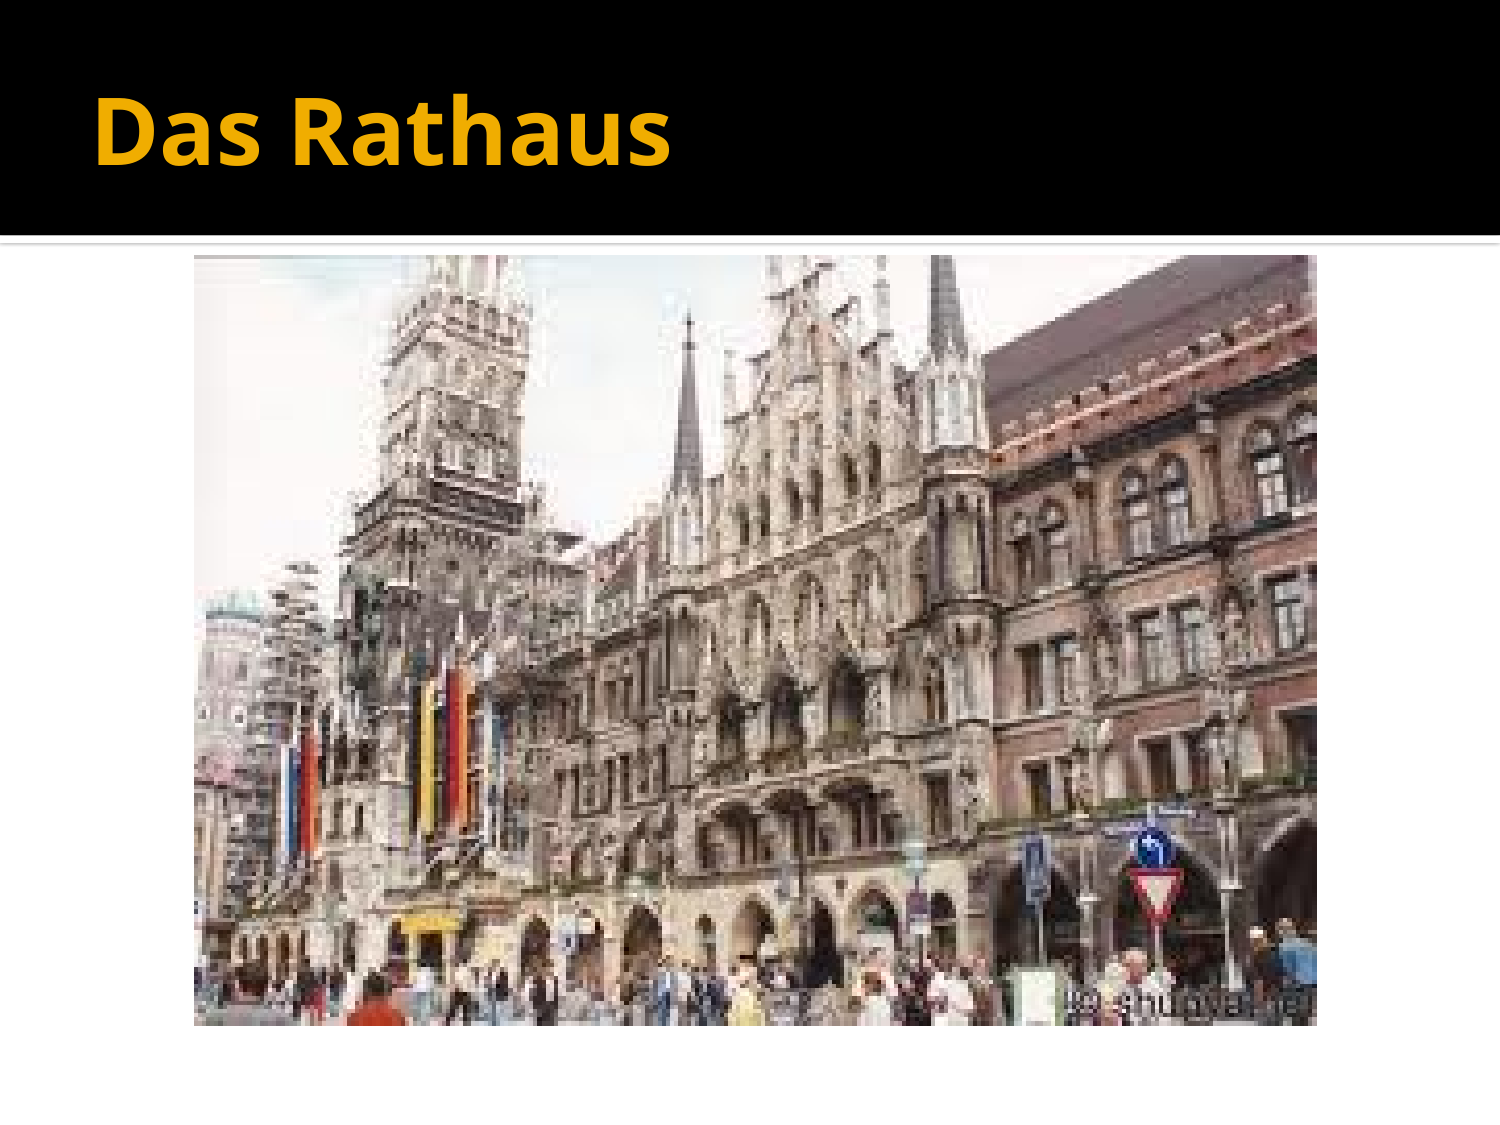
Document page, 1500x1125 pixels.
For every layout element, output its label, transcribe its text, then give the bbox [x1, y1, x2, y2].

picture [194, 255, 1317, 1026]
title Das Rathaus [75, 24, 1425, 231]
